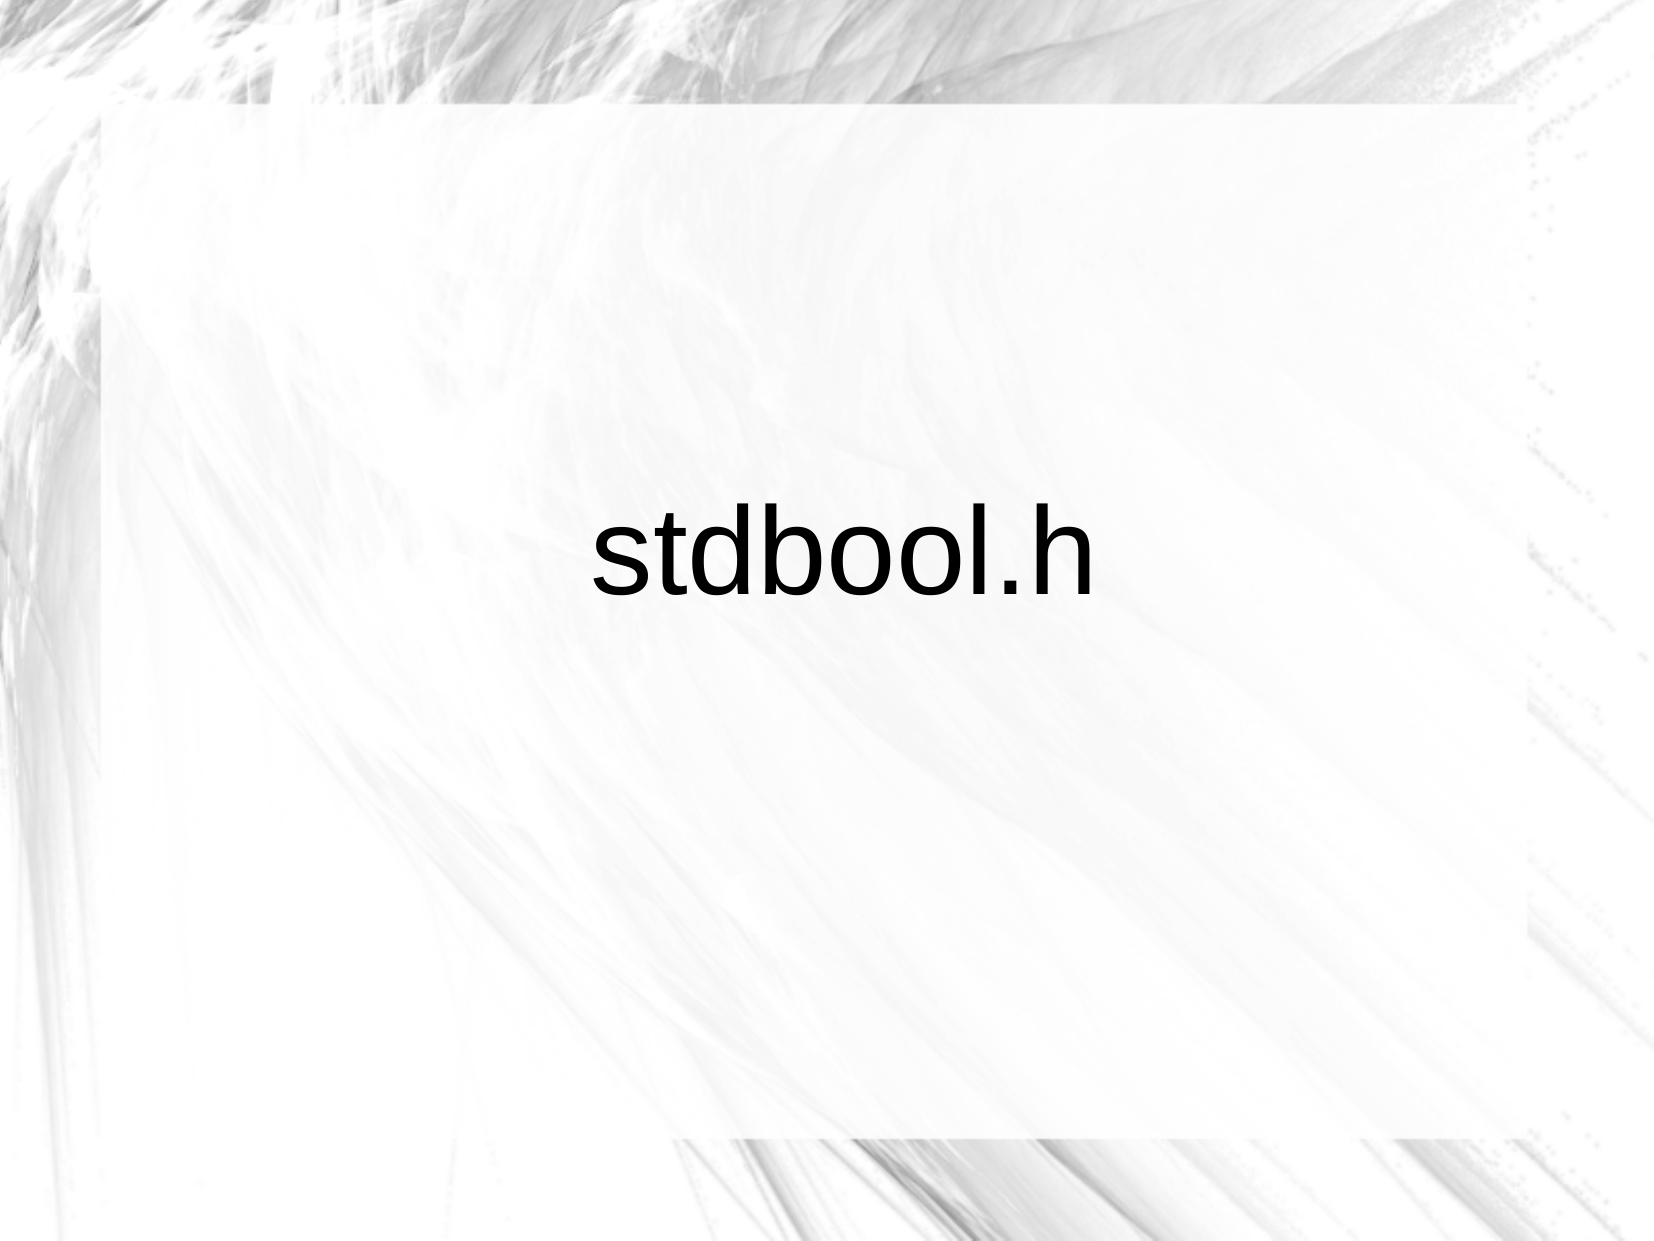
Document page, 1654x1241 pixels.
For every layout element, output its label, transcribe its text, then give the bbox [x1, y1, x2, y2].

picture [0, 0, 1654, 1241]
list stdbool.h [118, 319, 1571, 1109]
